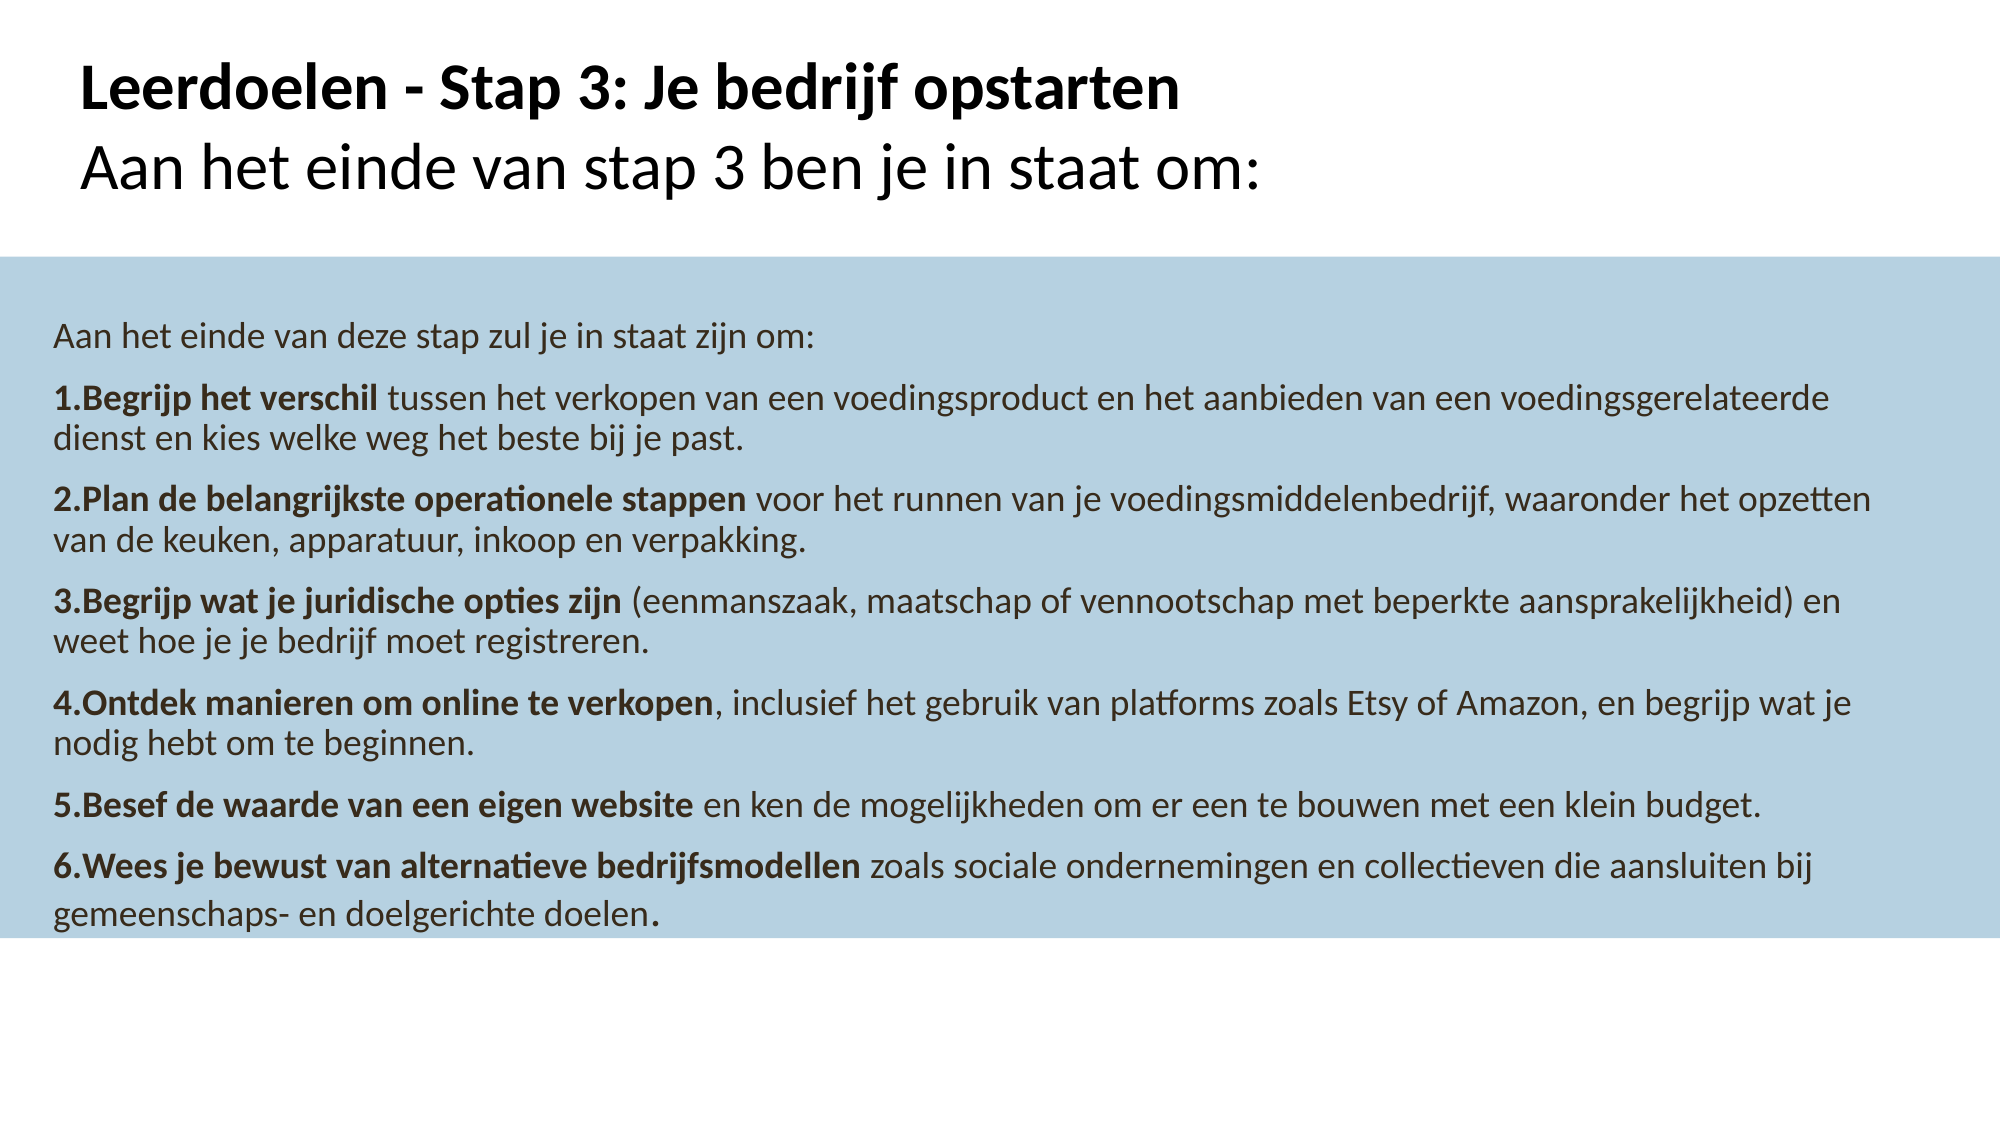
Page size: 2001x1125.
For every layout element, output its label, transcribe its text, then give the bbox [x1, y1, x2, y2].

text_box Leerdoelen - Stap 3: Je bedrijf opstarten Aan het einde van stap 3 ben je in staat om: [65, 35, 1938, 210]
list Aan het einde van deze stap zul je in staat zijn om: Begrijp het verschil tussen het verkopen van een voedingsproduct en het aanbieden van een voedingsgerelateerde dienst en kies welke weg het beste bij je past. Plan de belangrijkste operationele stappen voor het runnen van je voedingsmiddelenbedrijf, waaronder het opzetten van de keuken, apparatuur, inkoop en verpakking. Begrijp wat je juridische opties zijn (eenmanszaak, maatschap of vennootschap met beperkte aansprakelijkheid) en weet hoe je je bedrijf moet registreren. Ontdek manieren om online te verkopen, inclusief het gebruik van platforms zoals Etsy of Amazon, en begrijp wat je nodig hebt om te beginnen. Besef de waarde van een eigen website en ken de mogelijkheden om er een te bouwen met een klein budget. Wees je bewust van alternatieve bedrijfsmodellen zoals sociale ondernemingen en collectieven die aansluiten bij gemeenschaps- en doelgerichte doelen. [38, 308, 1938, 927]
text_box [0, 256, 2000, 939]
